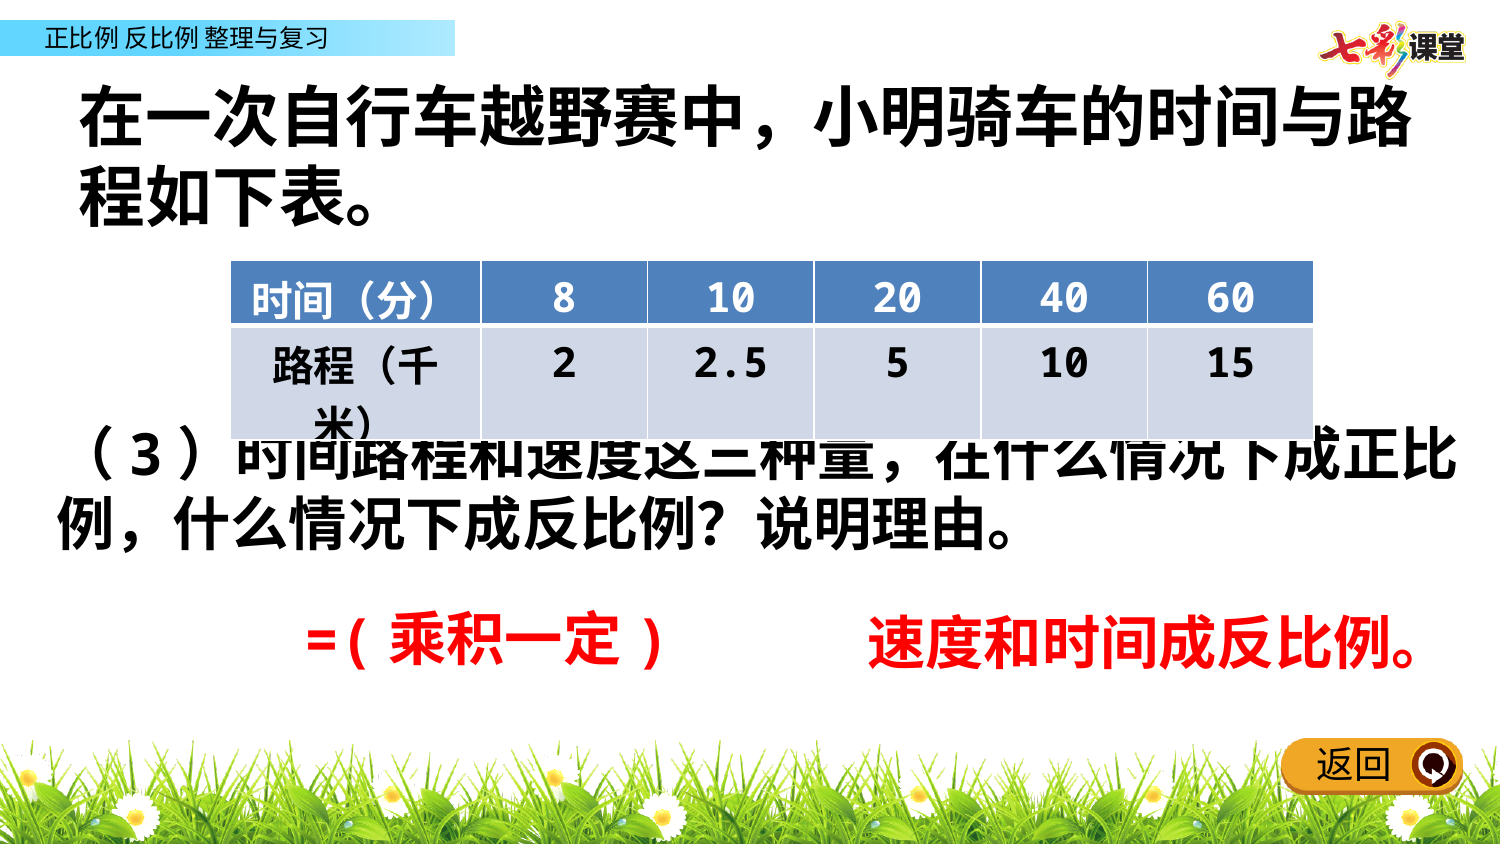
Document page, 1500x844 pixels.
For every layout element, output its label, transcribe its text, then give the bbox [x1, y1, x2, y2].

table_cell 路程（千米） [231, 328, 480, 439]
table_cell 2.5 [648, 328, 813, 439]
table_header 10 [648, 261, 813, 323]
text_box （3）时间路程和速度这三种量，在什么情况下成正比例，什么情况下成反比例？说明理由。 [41, 410, 1495, 565]
table_header 8 [482, 261, 647, 323]
text_box 在一次自行车越野赛中，小明骑车的时间与路 程如下表。 [64, 67, 1429, 243]
table_header 时间（分） [231, 261, 480, 323]
table_cell 2 [482, 328, 647, 439]
table_header 40 [982, 261, 1147, 323]
table_cell 10 [982, 328, 1147, 439]
table_header 60 [1148, 261, 1313, 323]
table_header 20 [815, 261, 980, 323]
picture [1316, 20, 1468, 80]
table_cell 15 [1148, 328, 1313, 439]
picture [0, 740, 1500, 844]
table_cell 5 [815, 328, 980, 439]
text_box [1281, 733, 1464, 795]
text_box 速度和时间成反比例。 [809, 563, 1471, 684]
